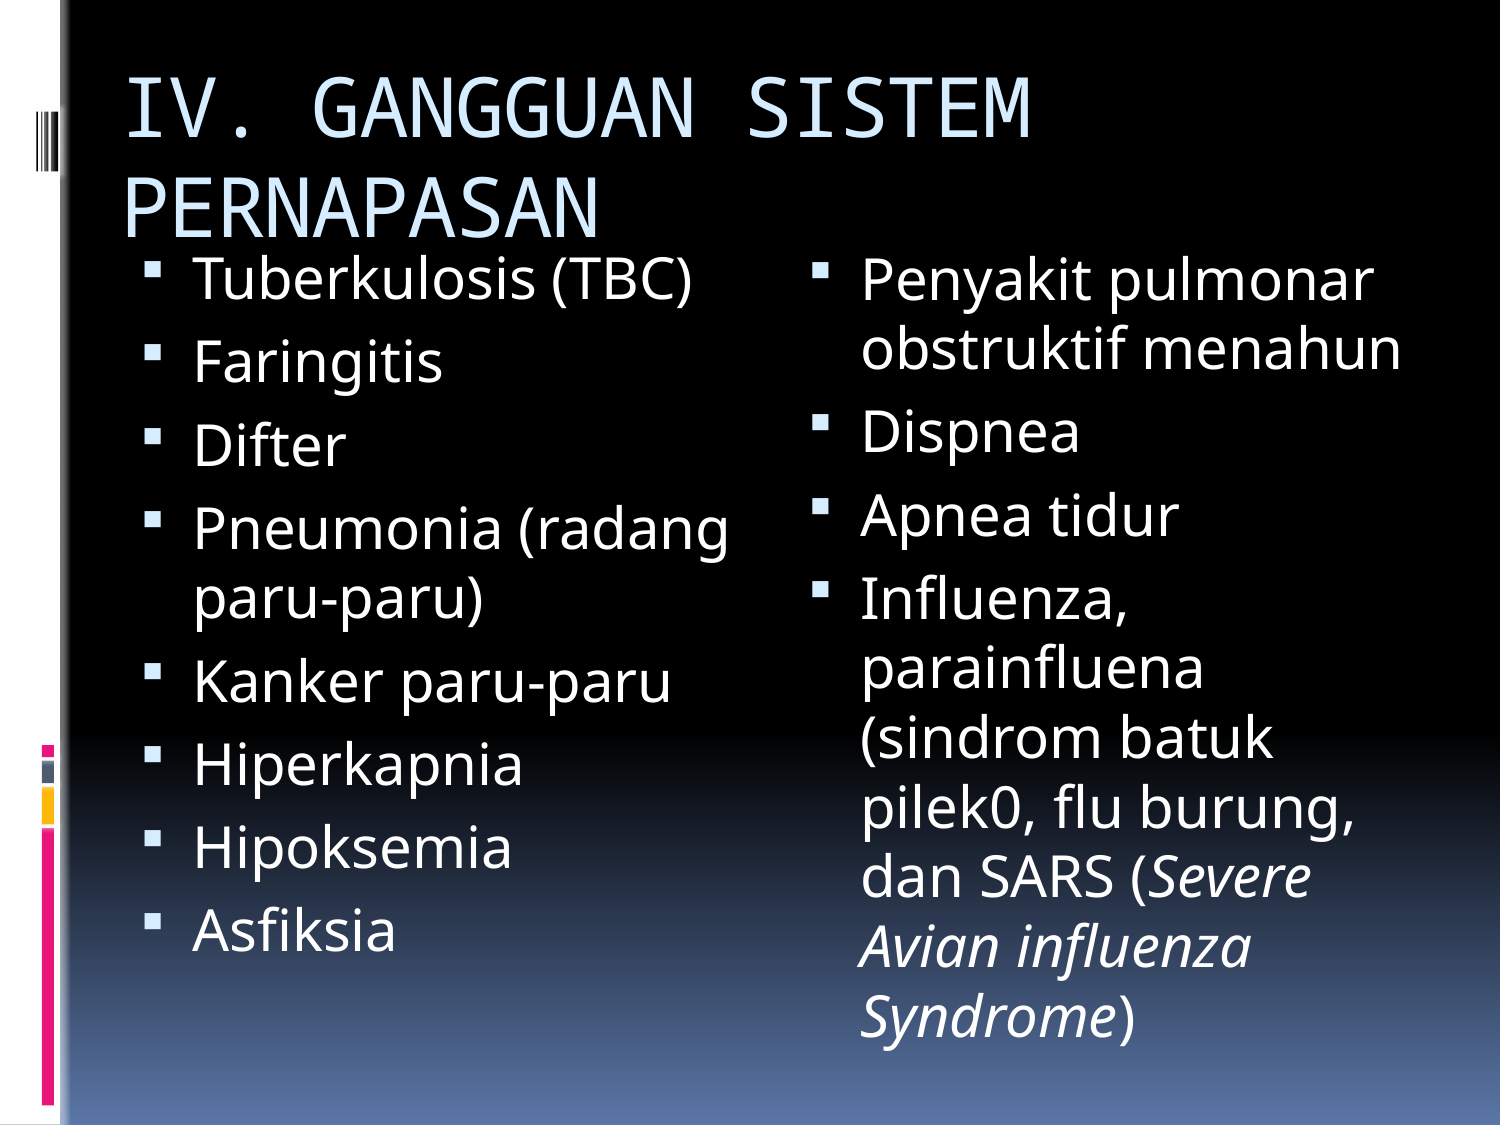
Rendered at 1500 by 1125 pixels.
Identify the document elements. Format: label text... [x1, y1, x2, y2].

title IV. GANGGUAN SISTEM PERNAPASAN [105, 46, 1456, 197]
text_box Penyakit pulmonar obstruktif menahun Dispnea Apnea tidur Influenza, parainfluena (sindrom batuk pilek0, flu burung, dan SARS (Severe Avian influenza Syndrome) [782, 234, 1430, 1067]
list Tuberkulosis (TBC) Faringitis Difter Pneumonia (radang paru-paru) Kanker paru-paru Hiperkapnia Hipoksemia Asfiksia [114, 234, 762, 985]
